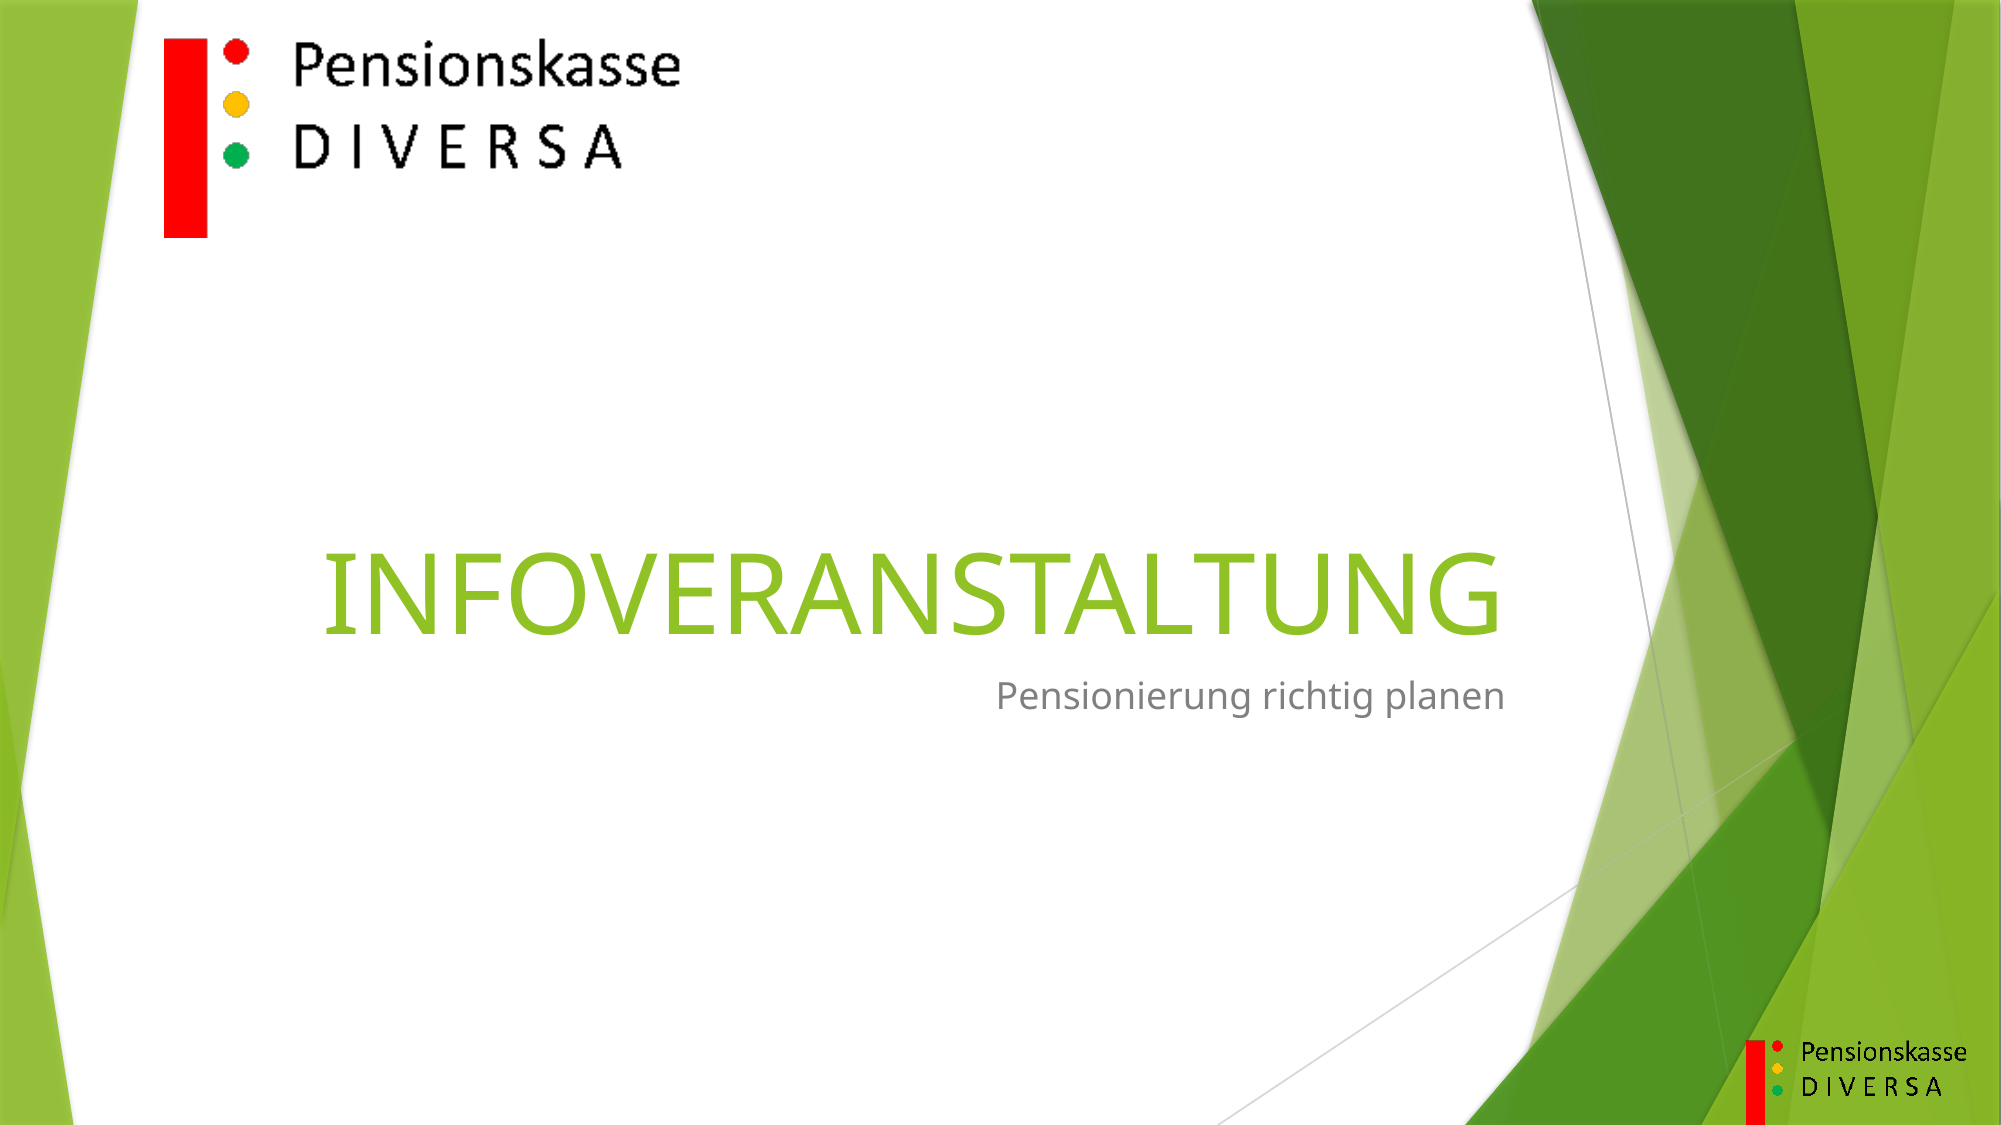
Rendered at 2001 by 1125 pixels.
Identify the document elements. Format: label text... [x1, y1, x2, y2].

title INFOVERANSTALTUNG [247, 394, 1522, 664]
subtitle Pensionierung richtig planen [247, 664, 1522, 845]
picture [1746, 1023, 2001, 1125]
picture [164, 0, 774, 238]
